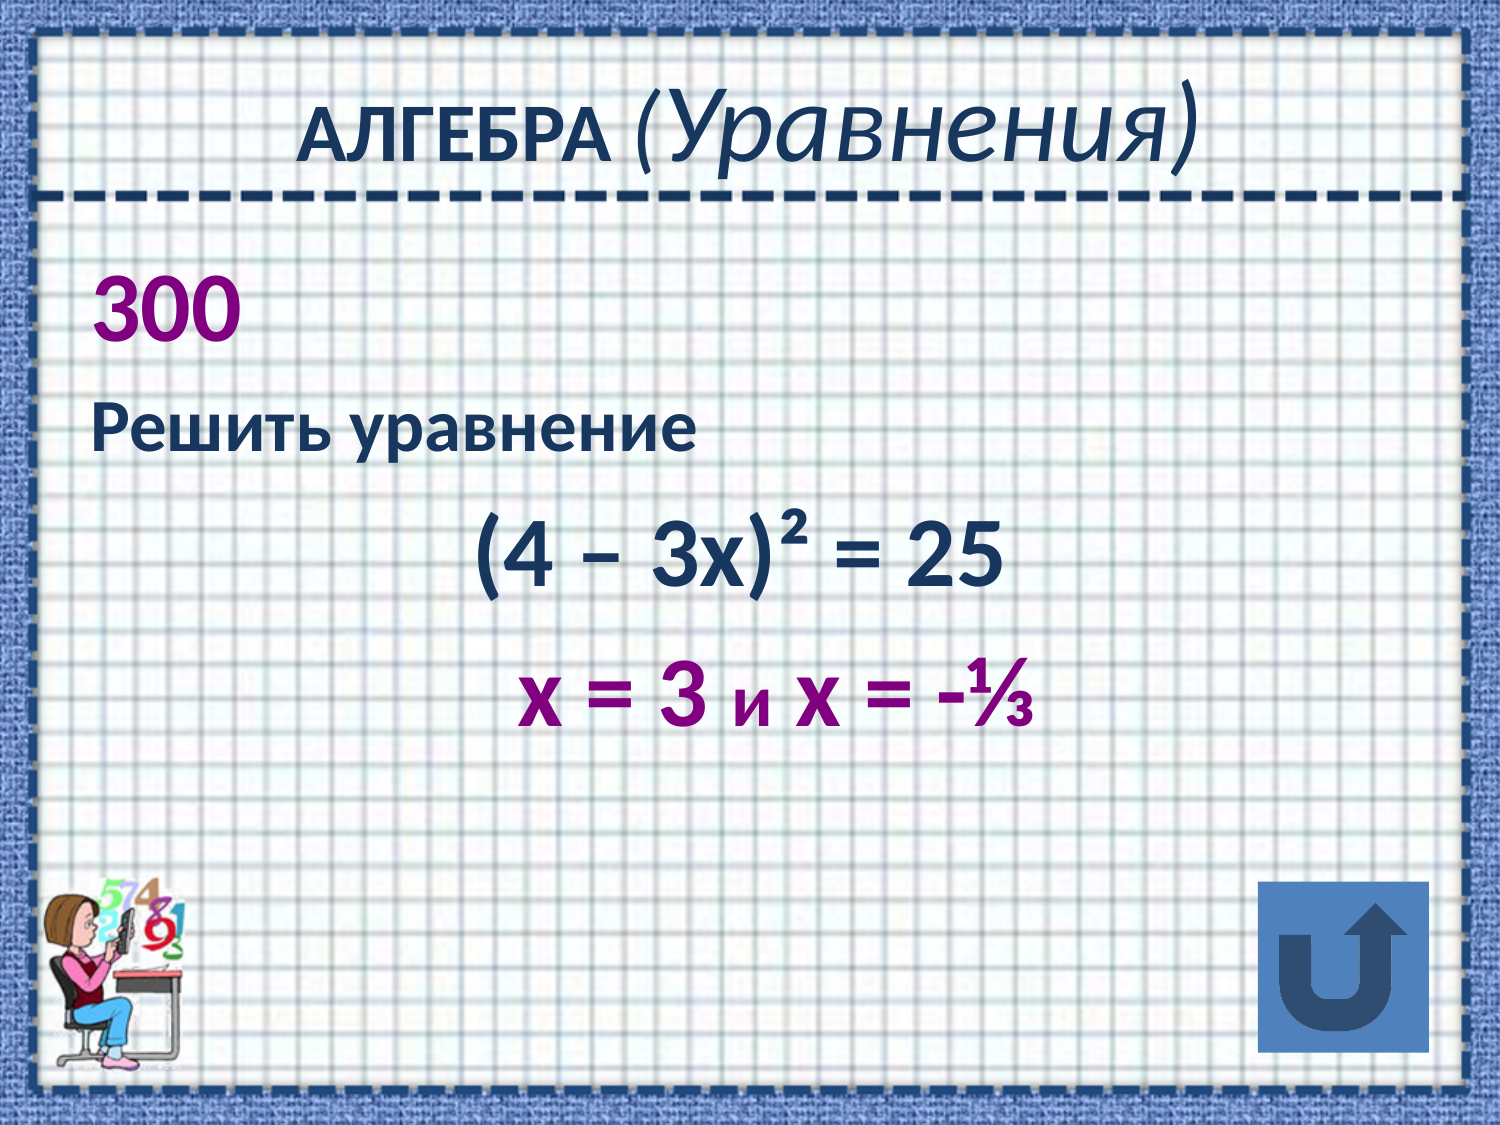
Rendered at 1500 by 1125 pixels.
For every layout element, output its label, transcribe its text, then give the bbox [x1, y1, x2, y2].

picture [0, 0, 1500, 1125]
list 300 Решить уравнение (4 – 3х)² = 25 х = 3 и х = -⅓ [75, 234, 1425, 1005]
title АЛГЕБРА (Уравнения) [75, 45, 1425, 188]
text_box [1257, 881, 1429, 1053]
